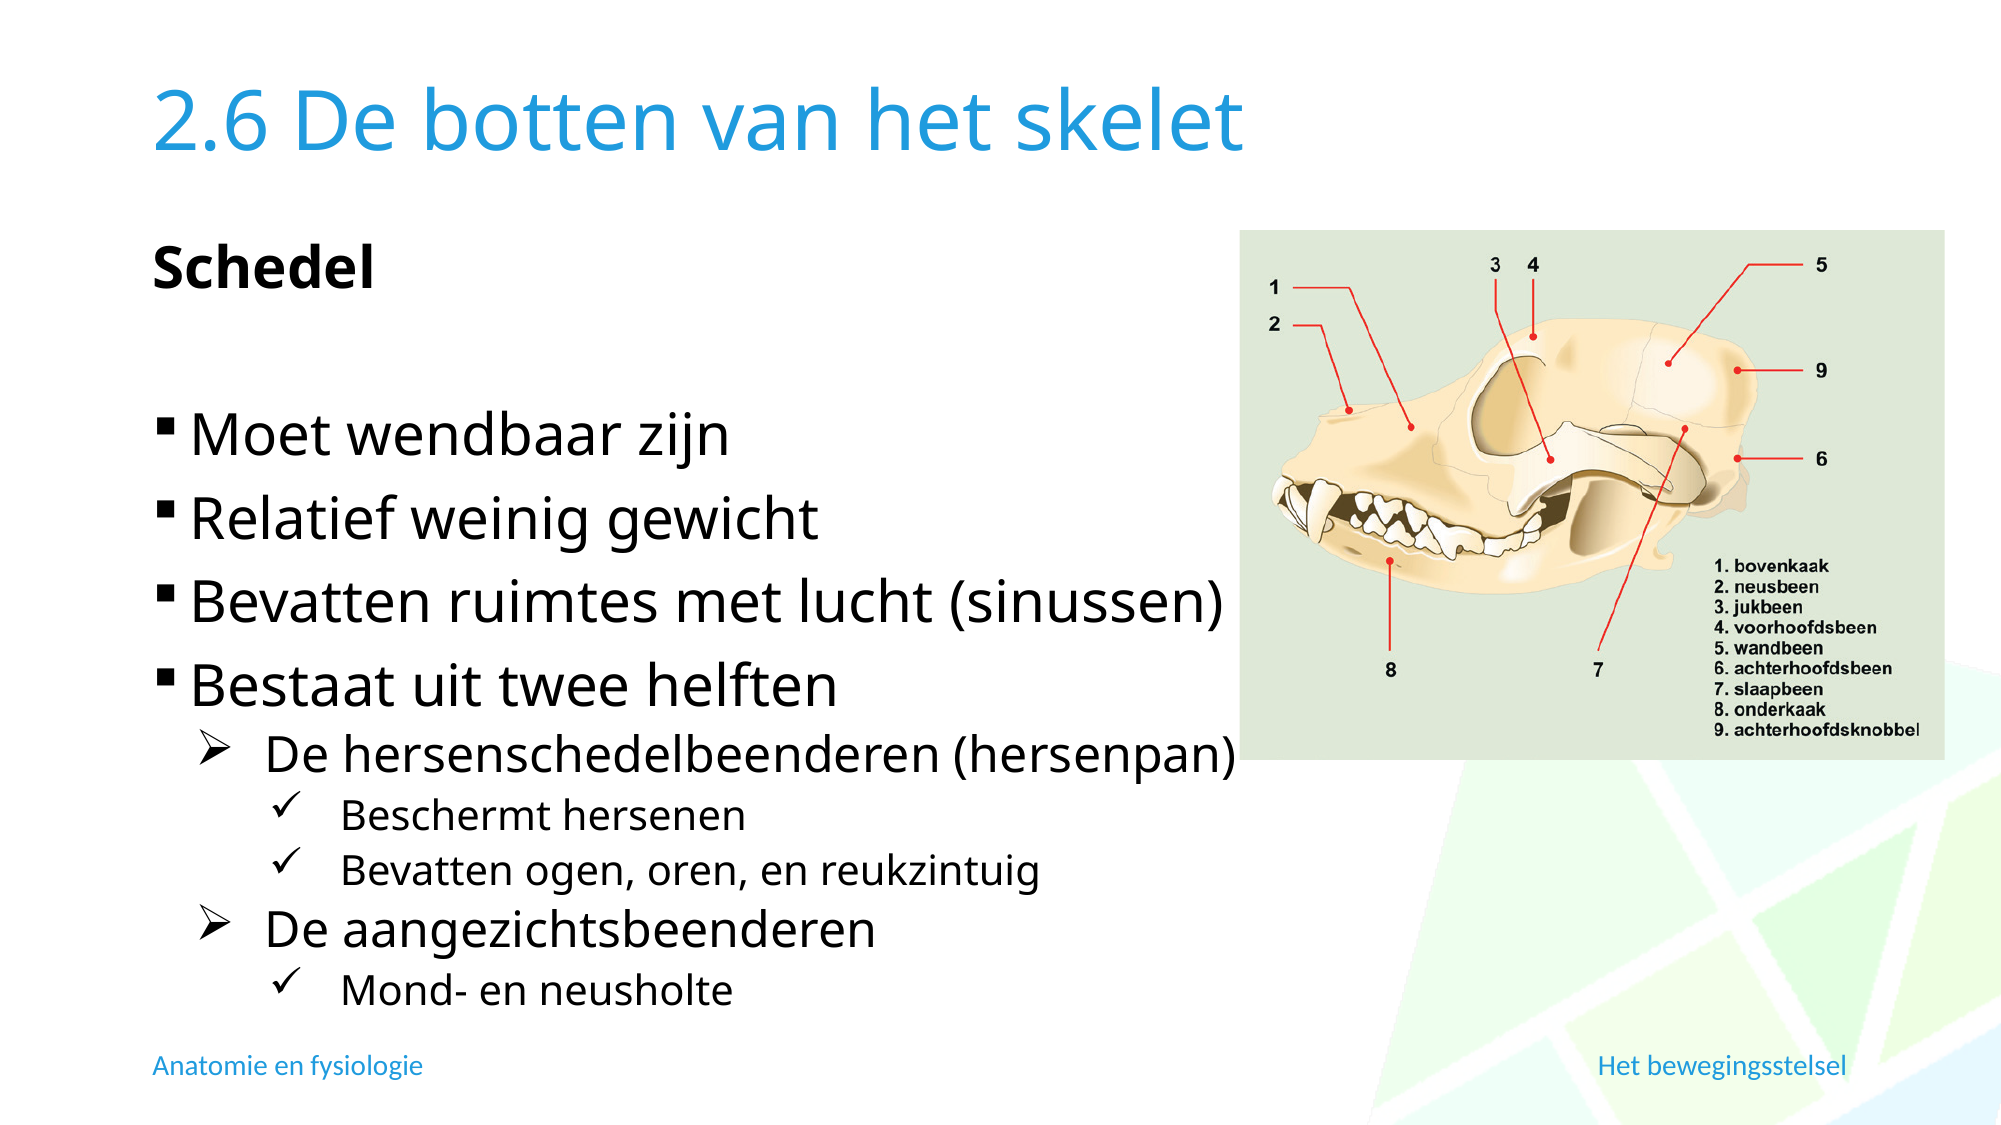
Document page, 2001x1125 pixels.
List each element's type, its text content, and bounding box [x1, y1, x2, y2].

list Het bewegingsstelsel [1412, 1042, 1863, 1103]
list Anatomie en fysiologie [137, 1042, 588, 1103]
title 2.6 De botten van het skelet [137, 59, 1863, 188]
picture [1239, 230, 1945, 760]
list Schedel Moet wendbaar zijn Relatief weinig gewicht Bevatten ruimtes met lucht (sinussen) Bestaat uit twee helften De hersenschedelbeenderen (hersenpan) Beschermt hersenen Bevatten ogen, oren, en reukzintuig De aangezichtsbeenderen Mond- en neusholte [137, 230, 1863, 1024]
